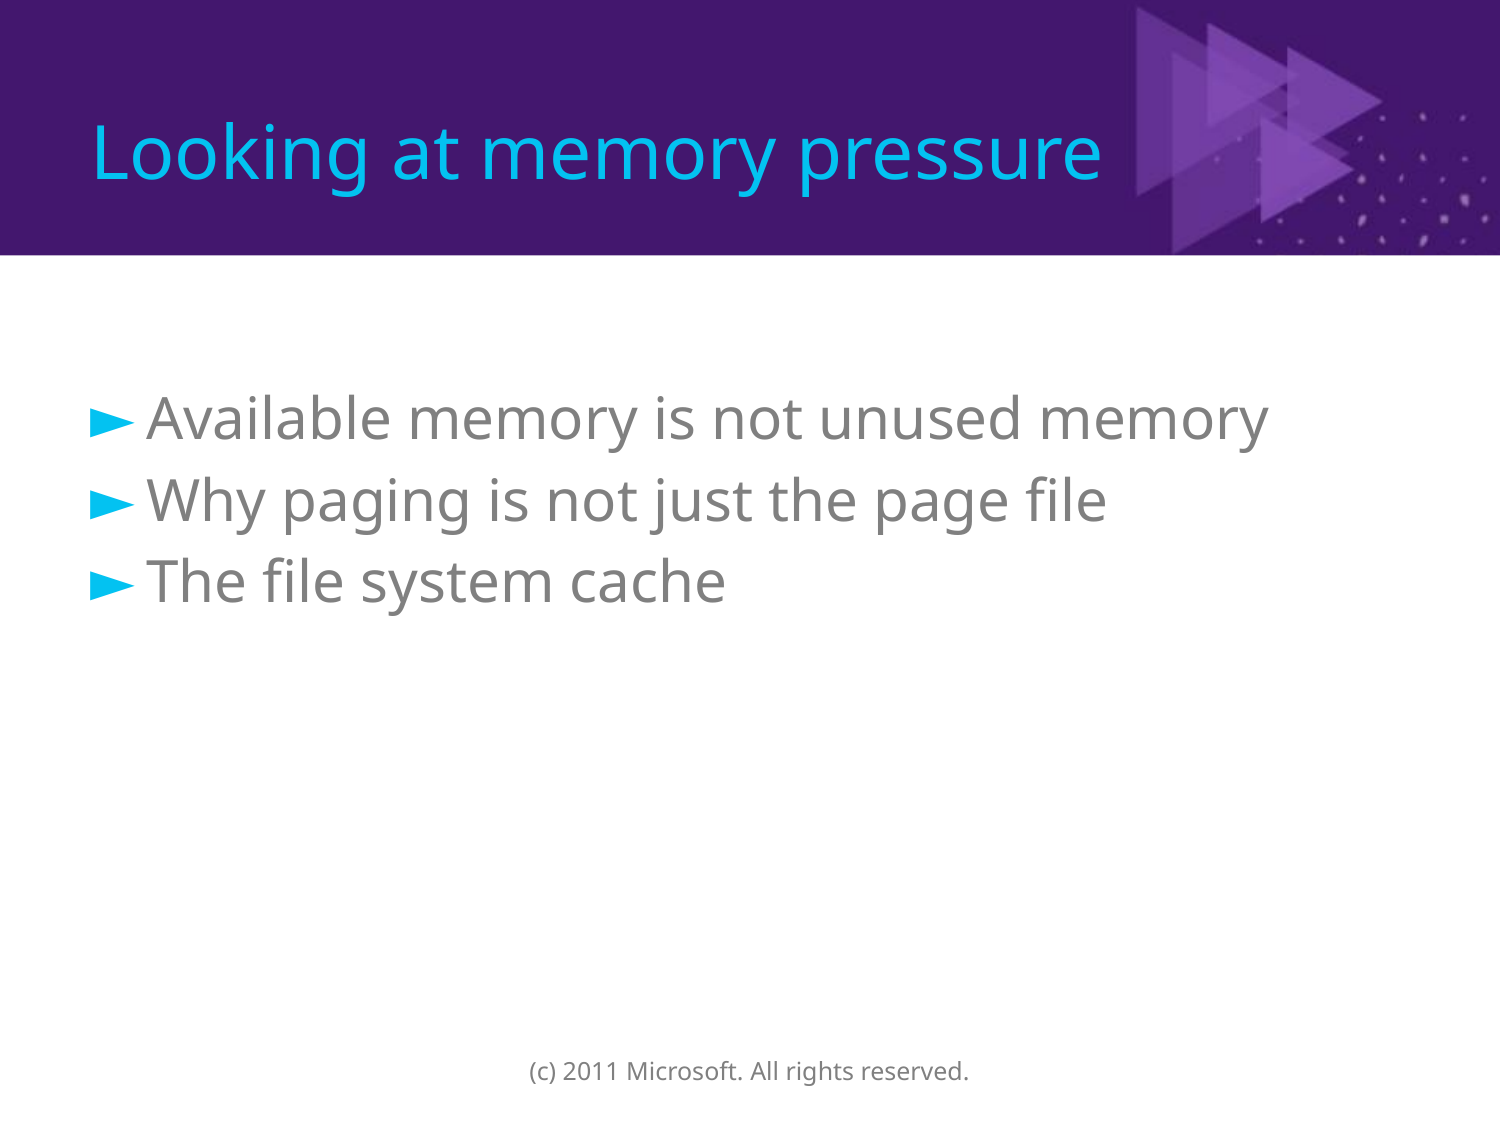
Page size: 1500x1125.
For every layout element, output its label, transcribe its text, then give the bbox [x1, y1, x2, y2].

list Available memory is not unused memory Why paging is not just the page file The file system cache [75, 373, 1425, 1005]
picture [0, 0, 1500, 255]
title Looking at memory pressure [75, 56, 1425, 244]
footer (c) 2011 Microsoft. All rights reserved. [512, 1042, 988, 1103]
